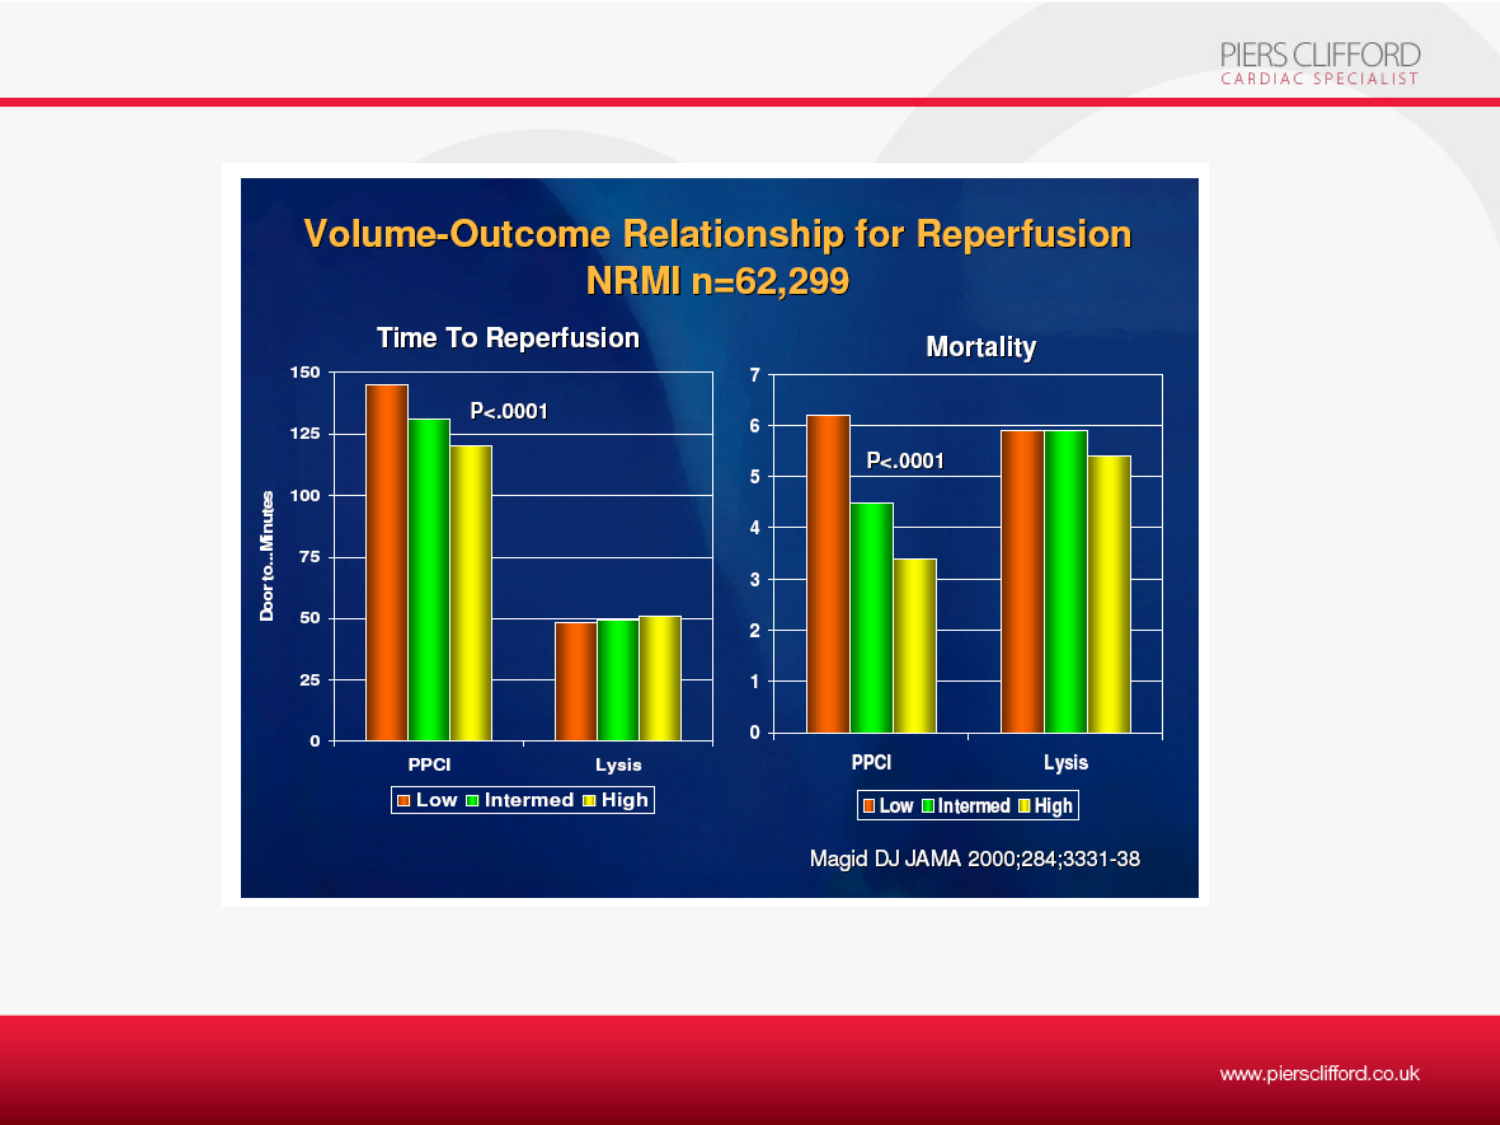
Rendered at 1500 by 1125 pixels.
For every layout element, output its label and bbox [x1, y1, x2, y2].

picture [0, 2, 1500, 1125]
list [222, 163, 1209, 907]
